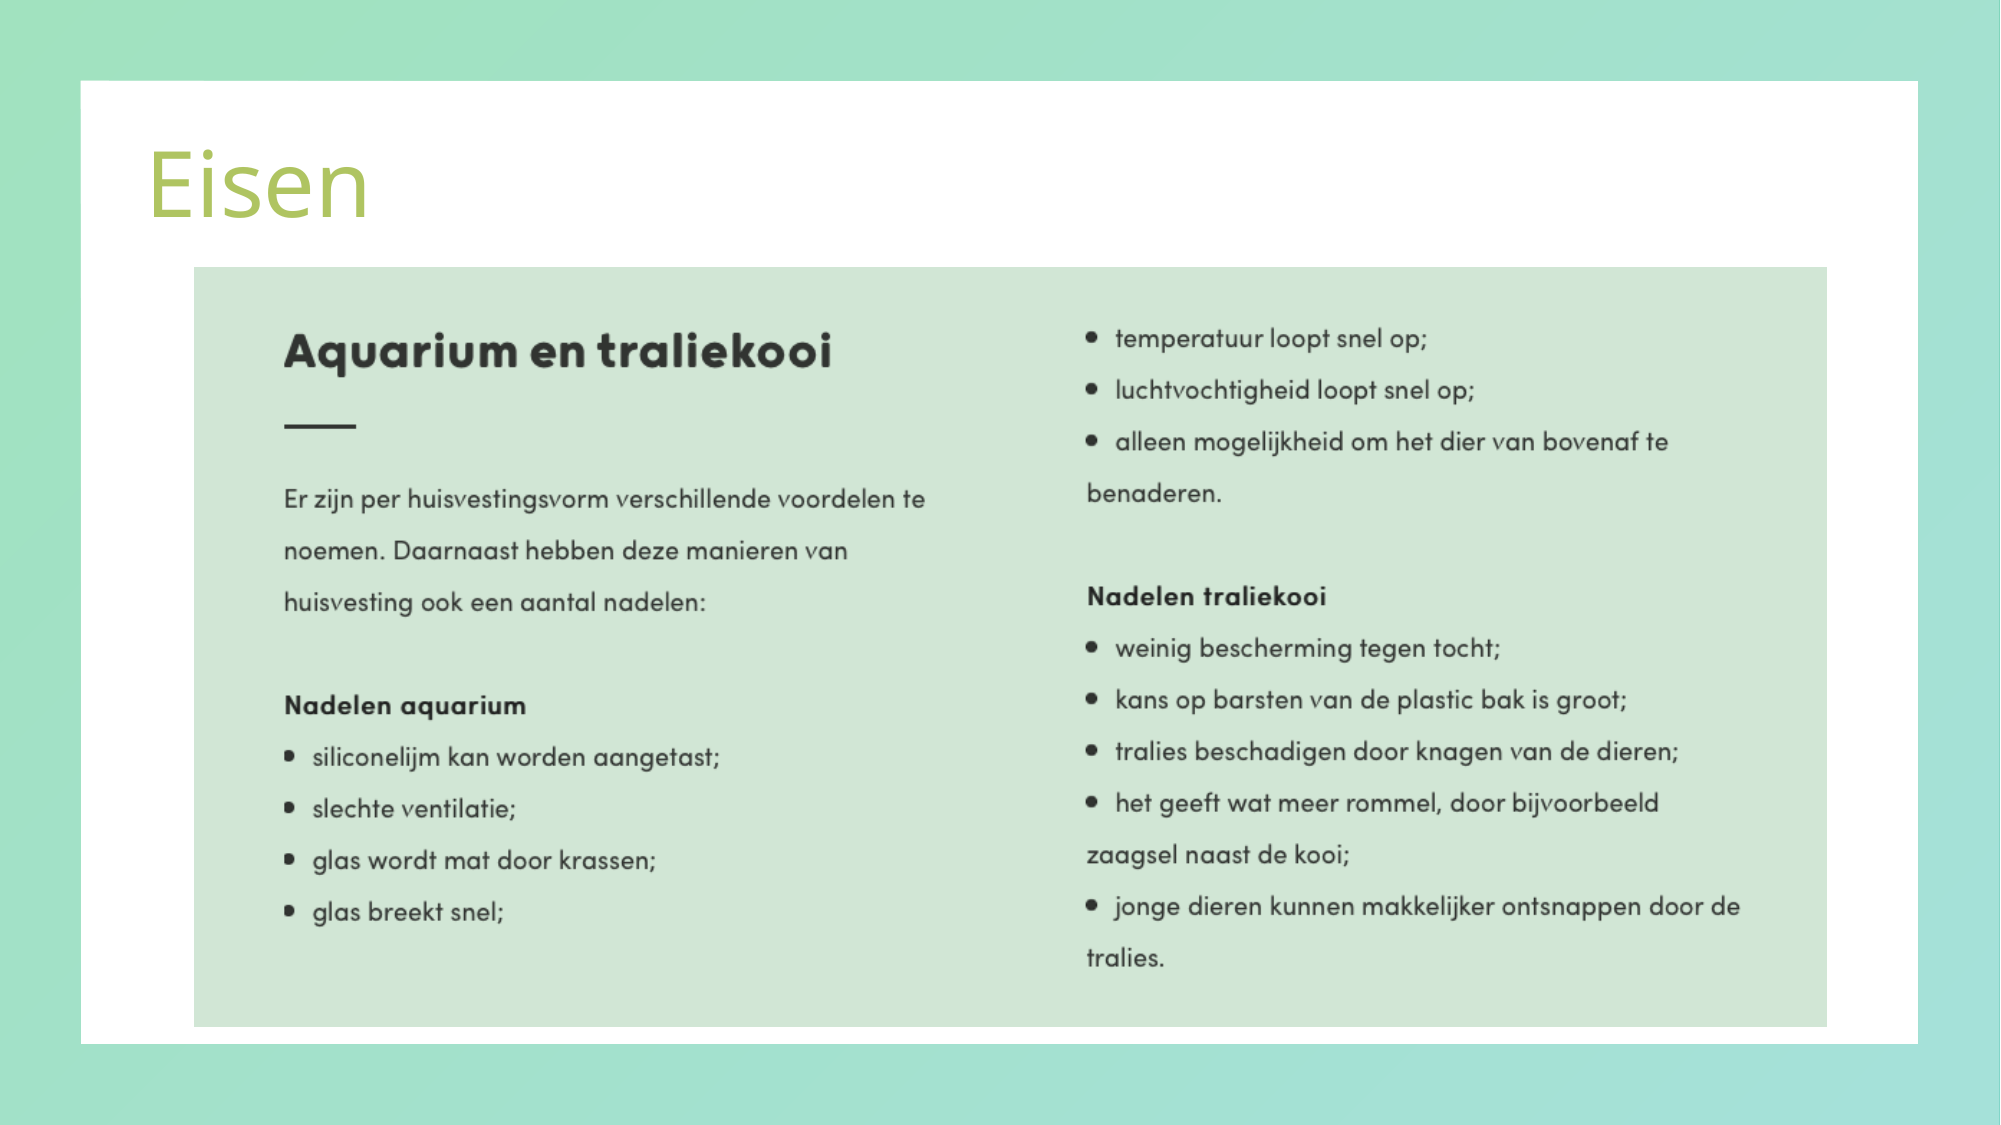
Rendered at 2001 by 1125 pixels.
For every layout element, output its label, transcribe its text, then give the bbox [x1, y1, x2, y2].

text_box [82, 82, 1918, 1043]
text_box [0, 0, 2000, 1125]
picture [194, 267, 1827, 1027]
title Eisen [130, 0, 882, 245]
